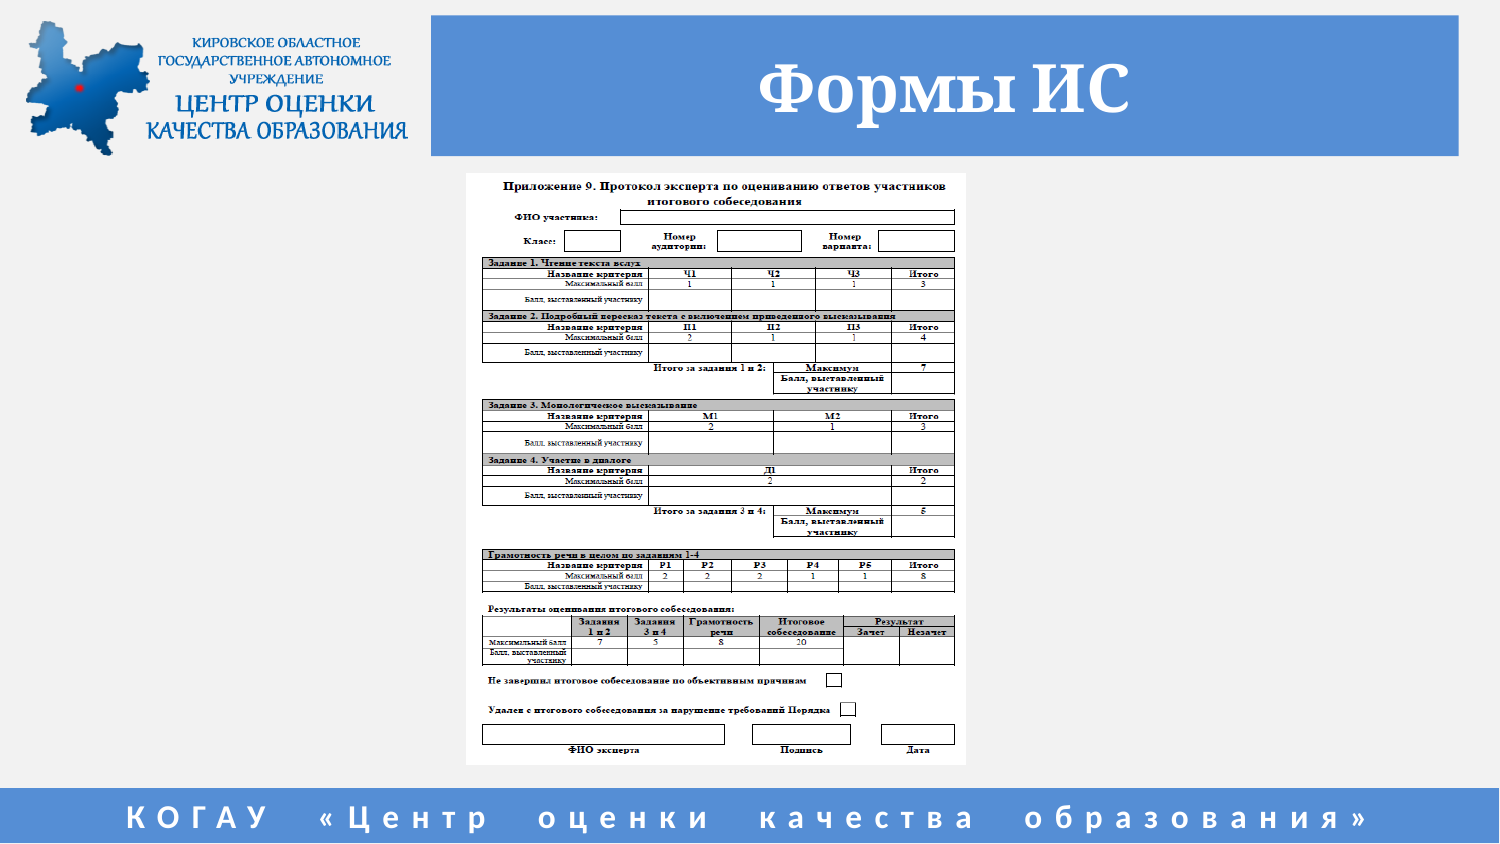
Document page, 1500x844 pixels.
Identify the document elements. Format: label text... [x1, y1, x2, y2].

title Формы ИС [431, 15, 1459, 157]
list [466, 173, 967, 765]
picture [26, 21, 408, 156]
